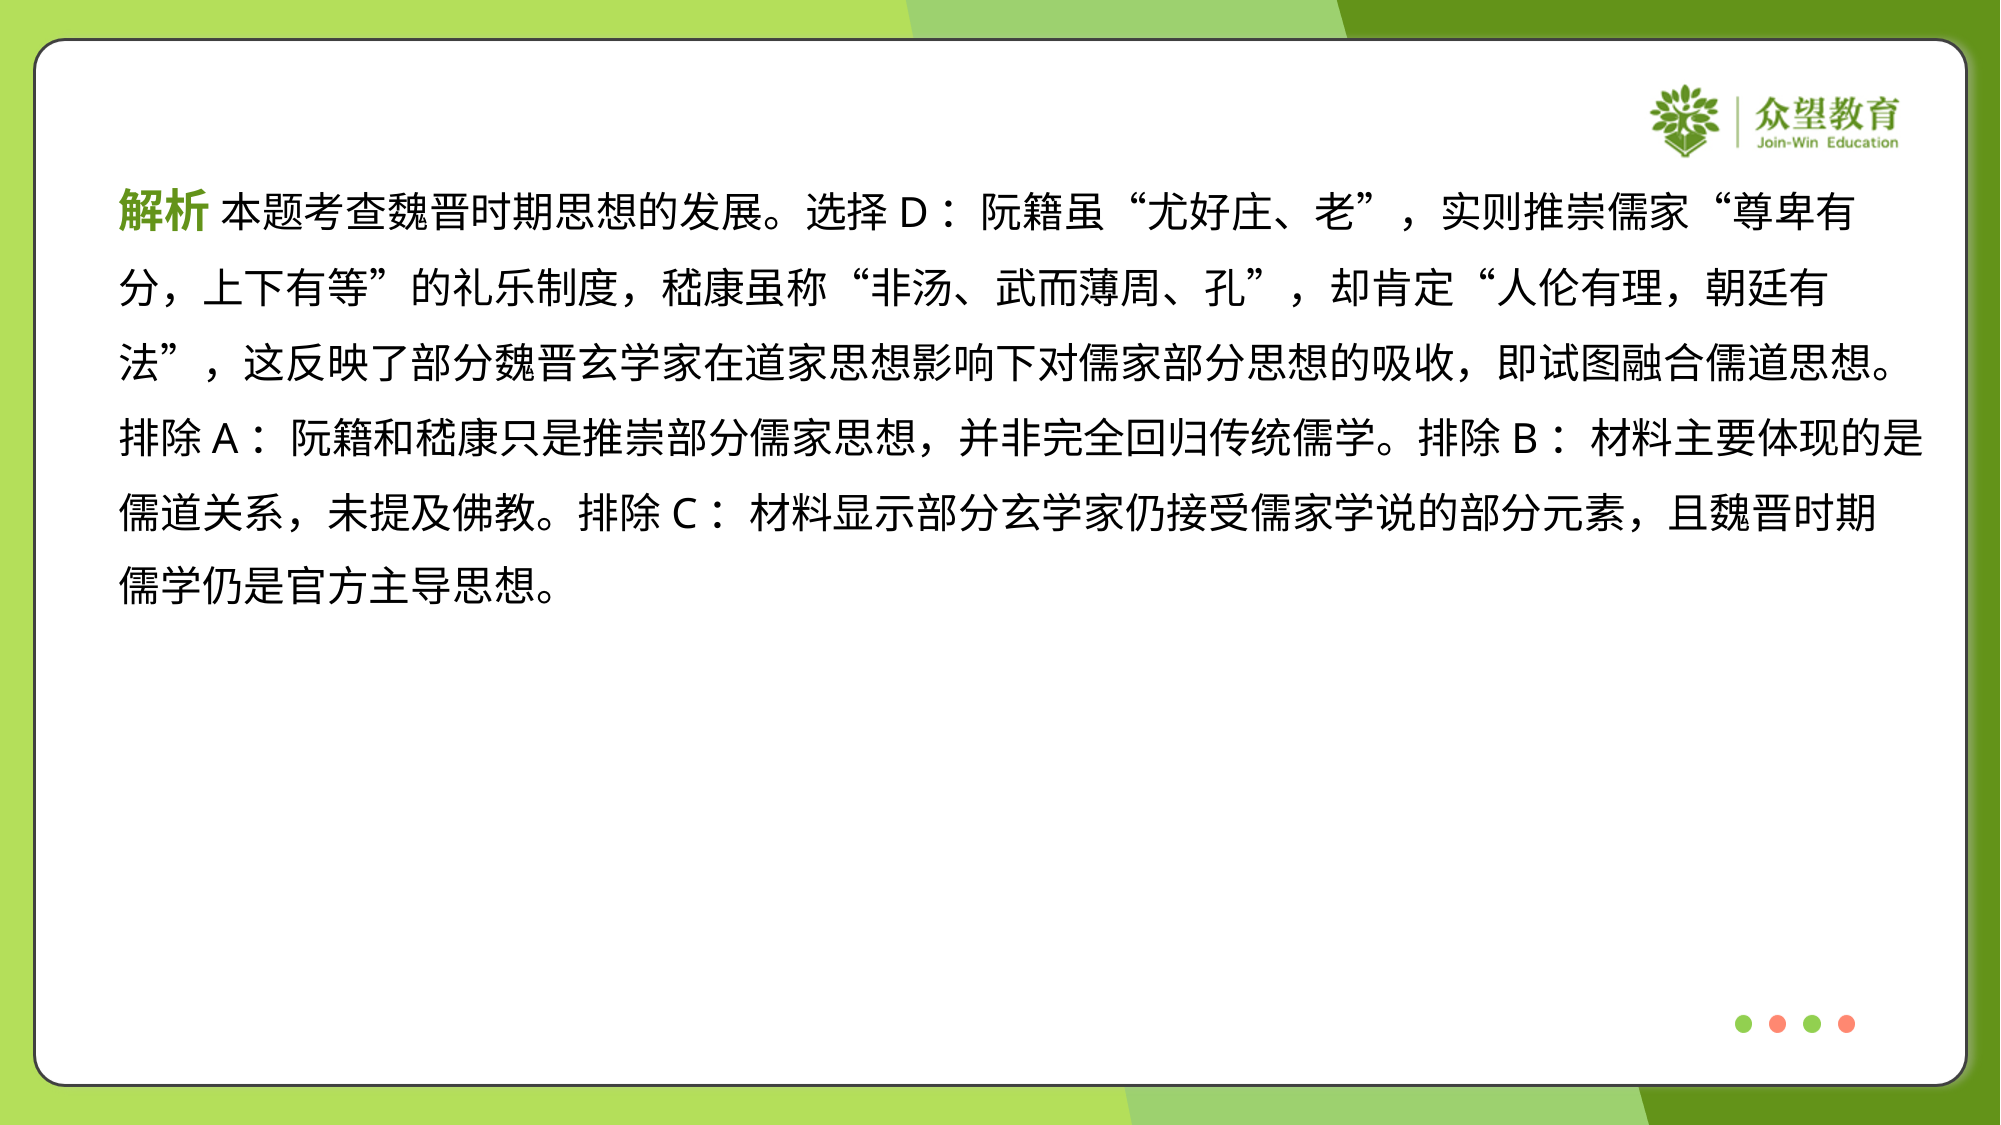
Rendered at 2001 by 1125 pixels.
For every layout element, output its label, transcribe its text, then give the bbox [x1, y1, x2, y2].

text_box 解析 本题考查魏晋时期思想的发展。选择D：阮籍虽“尤好庄、老”，实则推崇儒家“尊卑有 分，上下有等”的礼乐制度，嵇康虽称“非汤、武而薄周、孔”，却肯定“人伦有理，朝廷有 法”，这反映了部分魏晋玄学家在道家思想影响下对儒家部分思想的吸收，即试图融合儒道思想。 排除A：阮籍和嵇康只是推崇部分儒家思想，并非完全回归传统儒学。排除B：材料主要体现的是 儒道关系，未提及佛教。排除C：材料显示部分玄学家仍接受儒家学说的部分元素，且魏晋时期 儒学仍是官方主导思想。 [118, 159, 1883, 602]
picture [0, 0, 2000, 1125]
